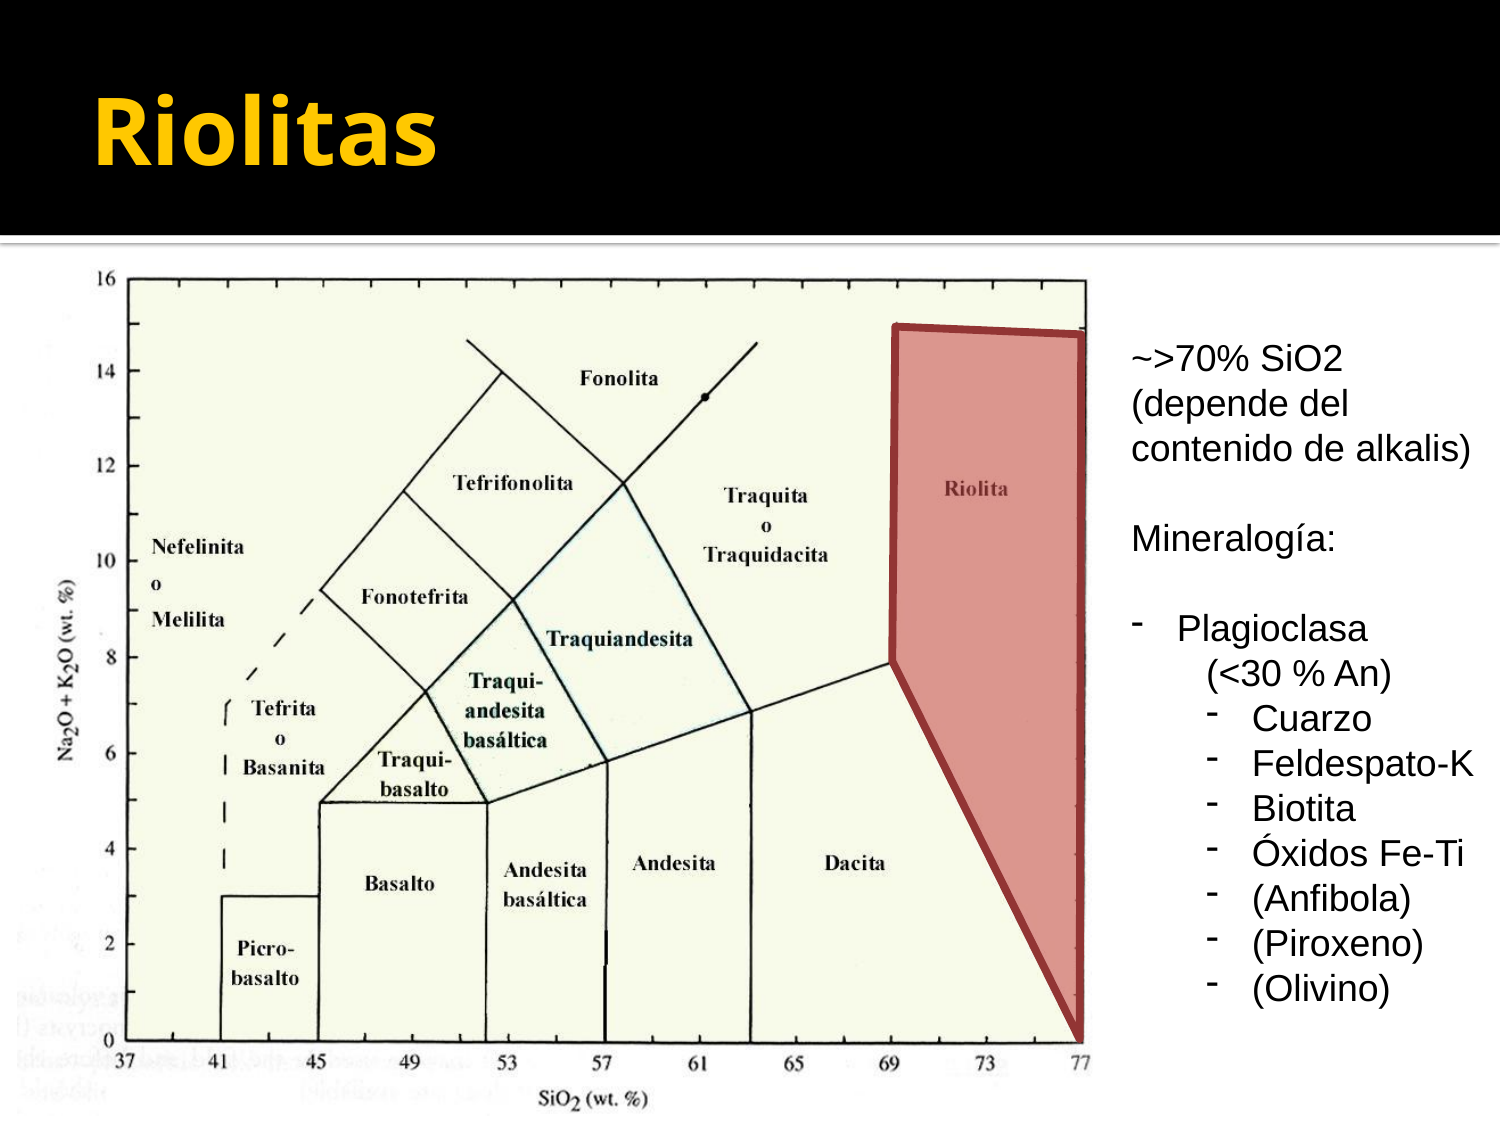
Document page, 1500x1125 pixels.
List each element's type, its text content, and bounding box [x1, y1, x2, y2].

picture [17, 267, 1093, 1116]
text_box ~>70% SiO2 (depende del contenido de alkalis) Mineralogía: Plagioclasa (<30 % An) Cuarzo Feldespato-K Biotita Óxidos Fe-Ti (Anfibola) (Piroxeno) (Olivino) [1116, 326, 1500, 1016]
title Riolitas [75, 24, 1425, 231]
